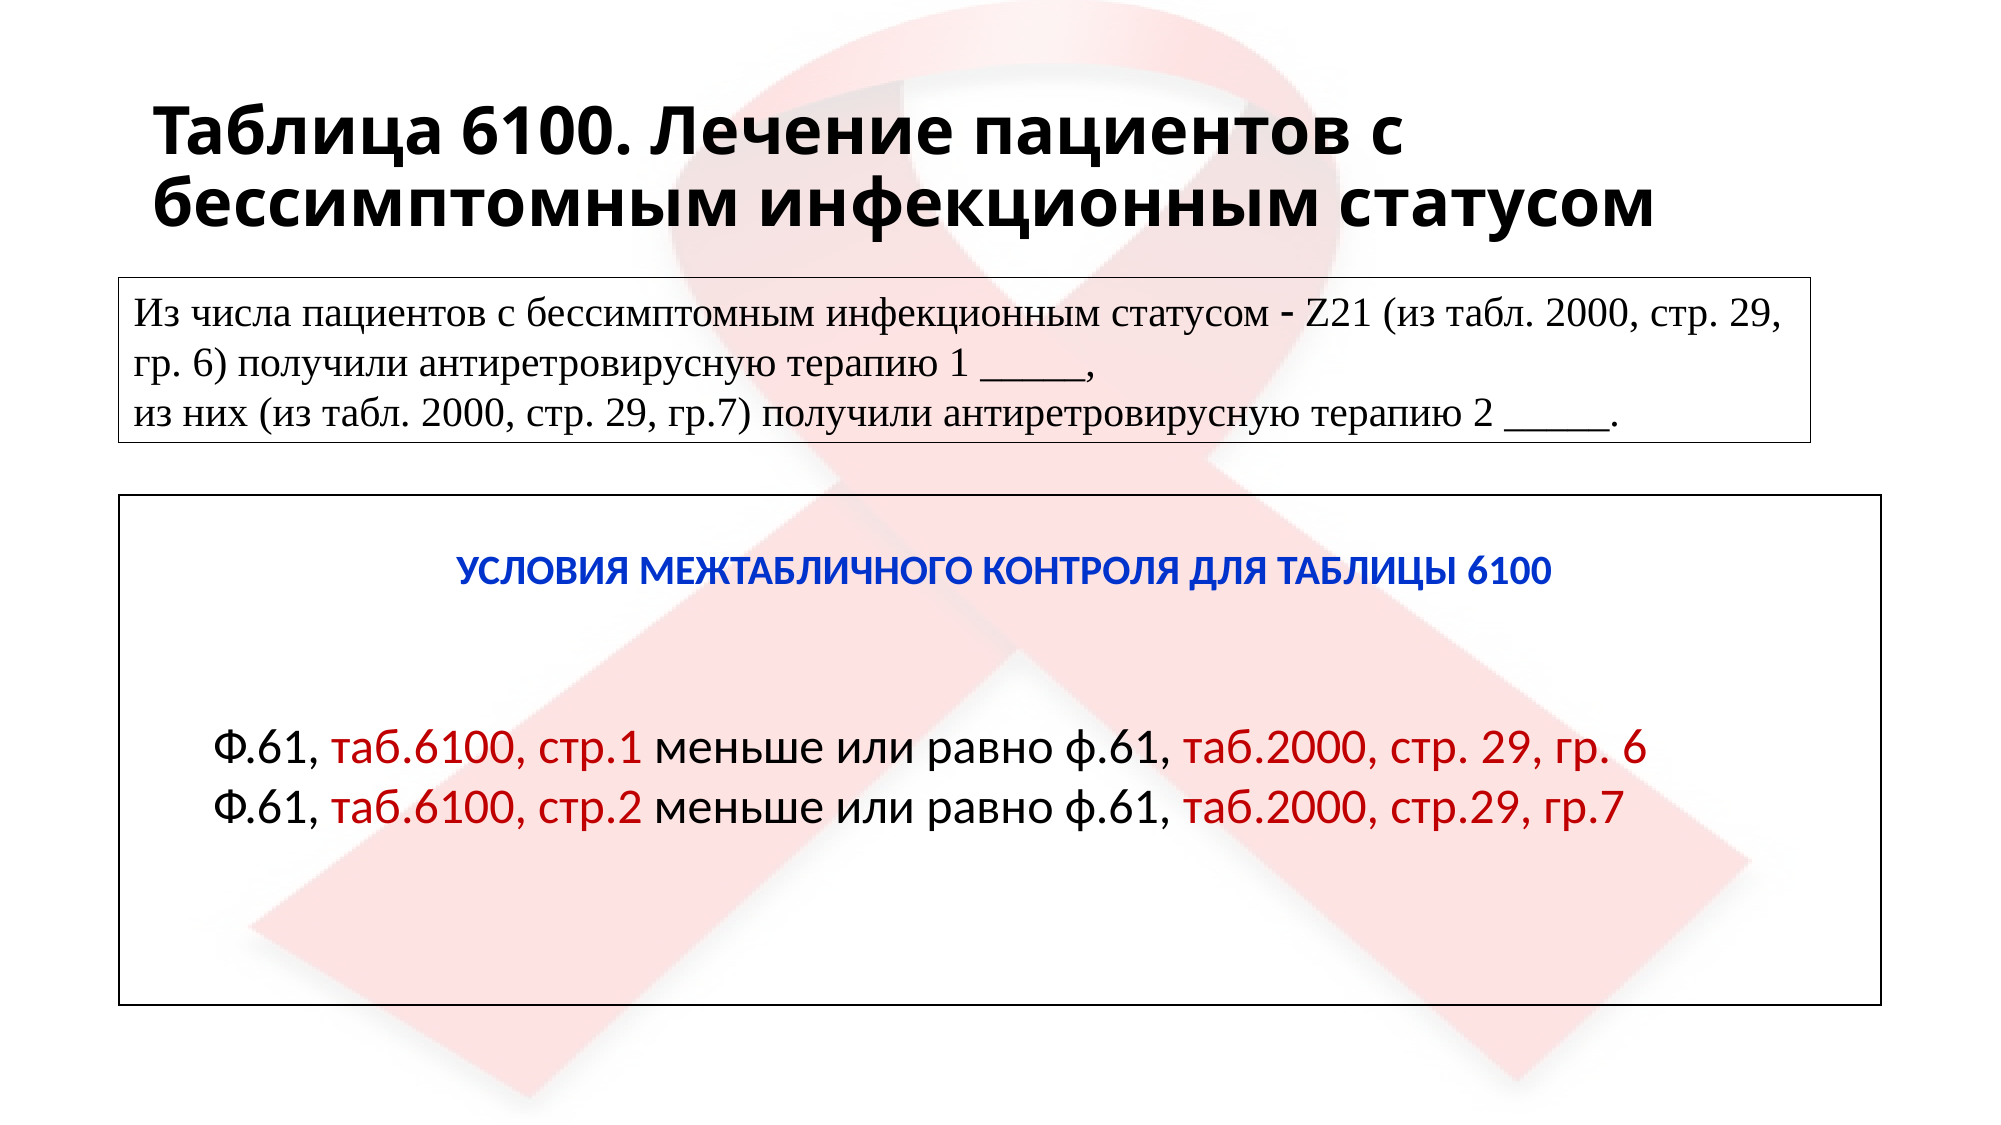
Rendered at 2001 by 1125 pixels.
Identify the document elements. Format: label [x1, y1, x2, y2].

text_box [118, 277, 1811, 443]
text_box [118, 494, 1924, 1006]
title [137, 59, 1863, 278]
